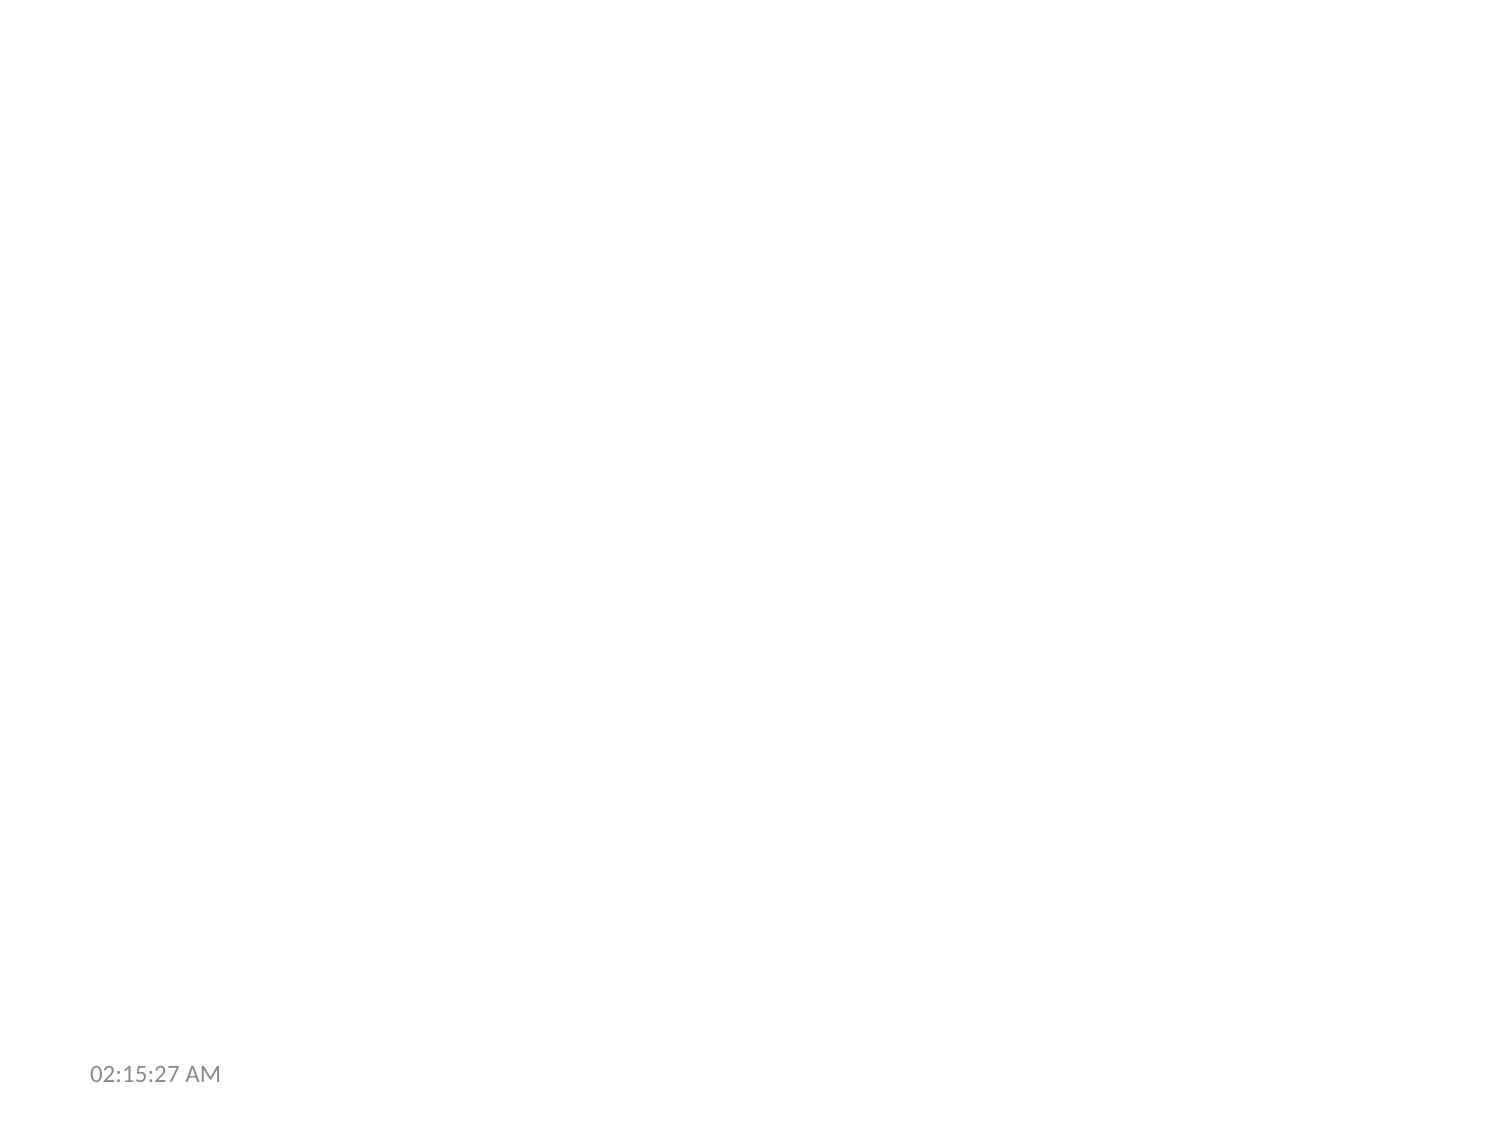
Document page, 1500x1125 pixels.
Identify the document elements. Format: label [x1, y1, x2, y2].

slide_number [75, 1042, 425, 1103]
